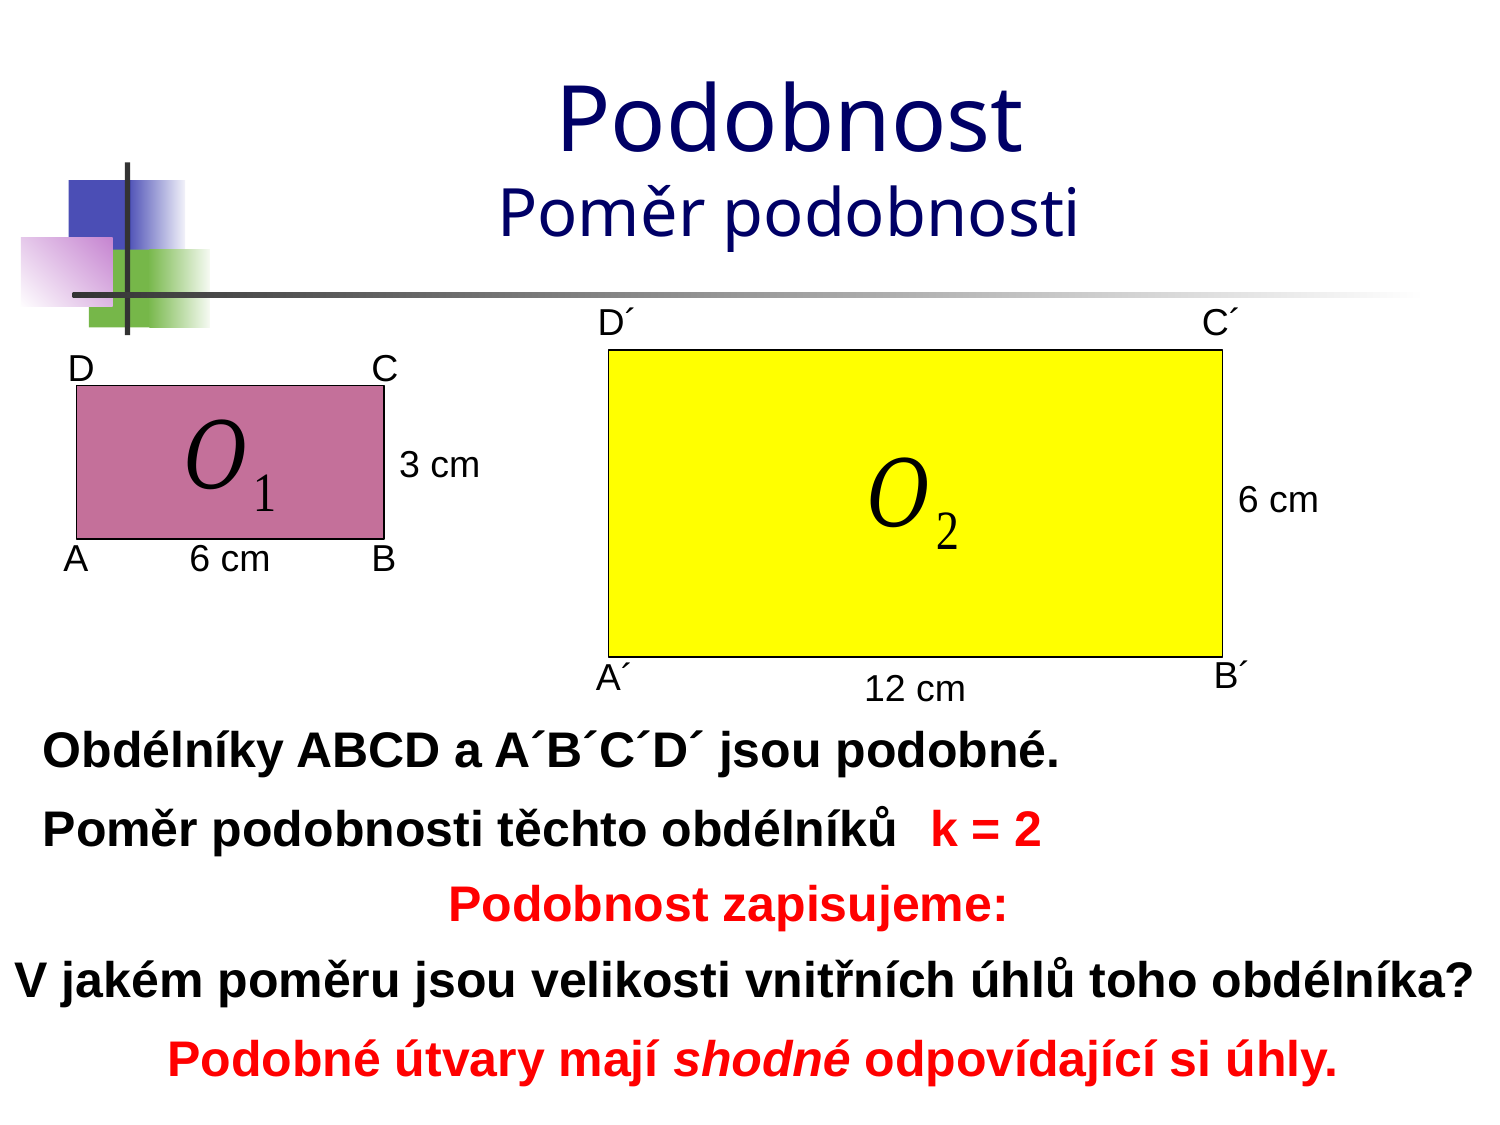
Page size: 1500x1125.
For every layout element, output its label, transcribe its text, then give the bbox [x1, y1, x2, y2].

text_box Podobné útvary mají shodné odpovídající si úhly. [3, 1019, 1500, 1095]
text_box 12 cm [849, 656, 982, 710]
text_box A [48, 527, 105, 587]
text_box [76, 385, 384, 539]
text_box C´ [1187, 290, 1272, 351]
text_box Obdélníky ABCD a A´B´C´D´ jsou podobné. [27, 710, 1082, 786]
text_box B [356, 527, 413, 587]
text_box B´ [1198, 643, 1269, 704]
text_box C [356, 336, 413, 397]
title Podobnost Poměr podobnosti [111, 34, 1468, 276]
text_box Poměr podobnosti těchto obdélníků [27, 788, 915, 864]
text_box 3 cm [384, 432, 496, 493]
text_box 6 cm [174, 527, 286, 587]
text_box A´ [581, 645, 668, 705]
text_box D´ [582, 290, 668, 351]
text_box D [52, 336, 109, 397]
text_box V jakém poměru jsou velikosti vnitřních úhlů toho obdélníka? [0, 940, 1500, 1015]
text_box [608, 349, 1223, 657]
text_box k = 2 [915, 788, 1082, 864]
text_box 6 cm [1223, 467, 1335, 528]
